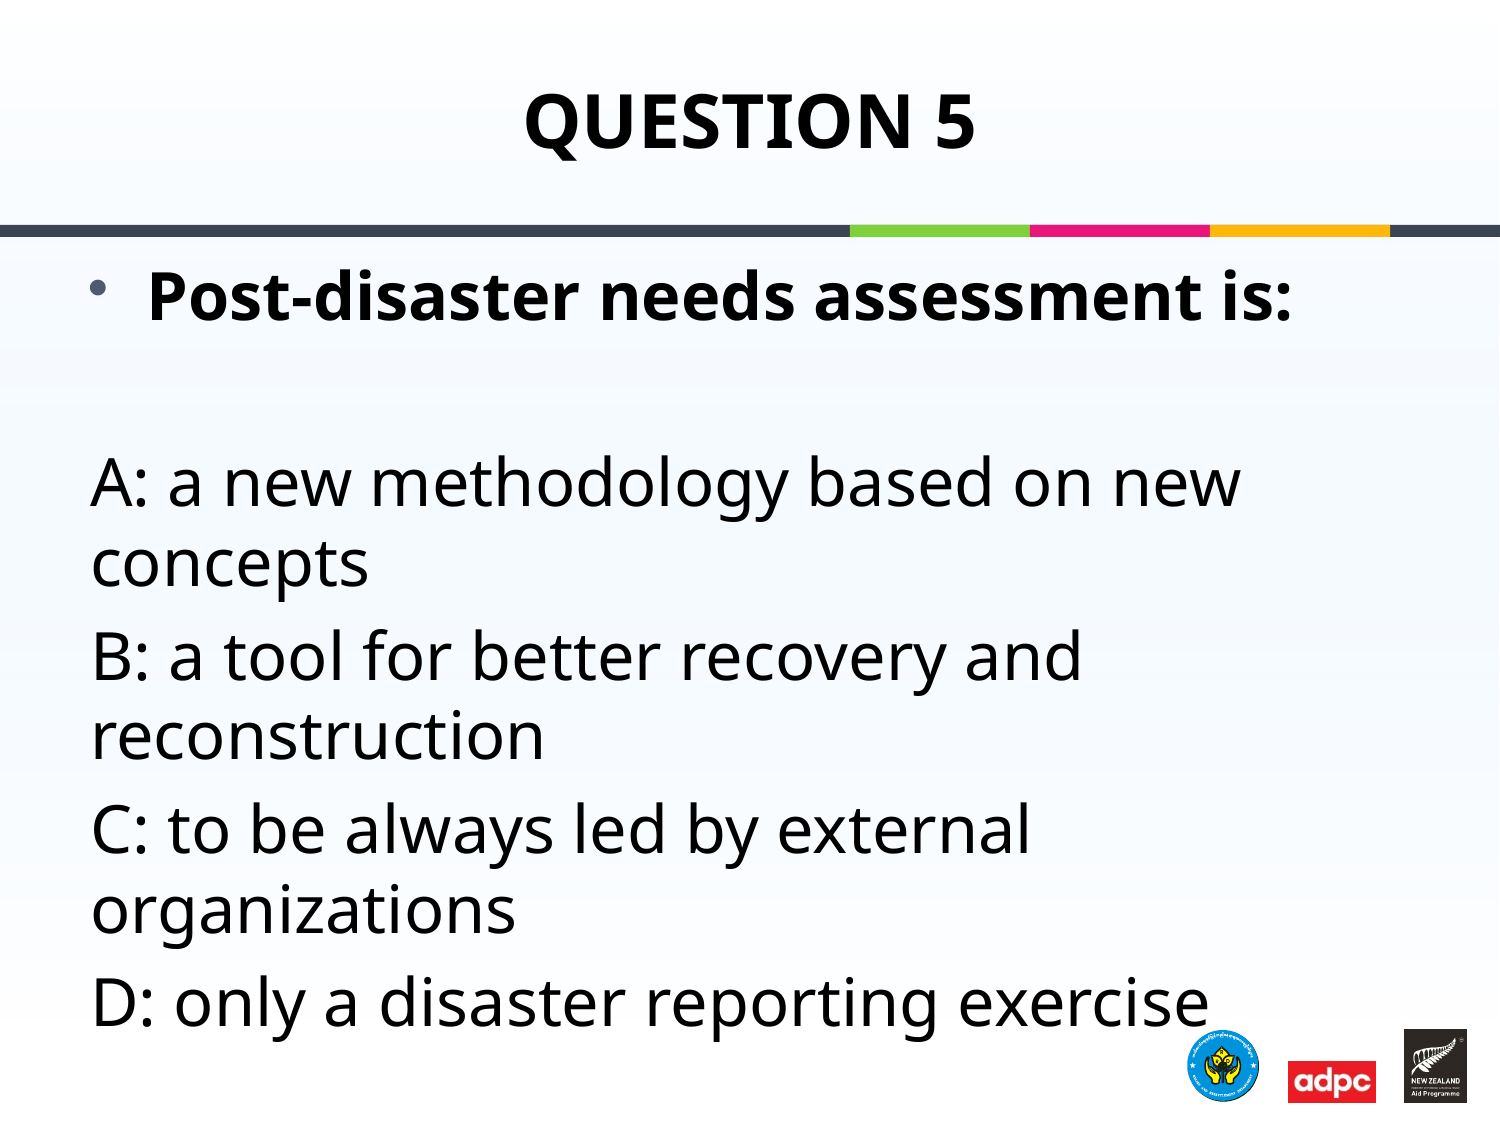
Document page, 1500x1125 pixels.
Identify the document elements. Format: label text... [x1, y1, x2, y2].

picture [1404, 1029, 1467, 1103]
list Post-disaster needs assessment is: A: a new methodology based on new concepts B: a tool for better recovery and reconstruction C: to be always led by external organizations D: only a disaster reporting exercise [75, 246, 1425, 1071]
title QUESTION 5 [75, 24, 1425, 213]
picture [1288, 1071, 1376, 1103]
